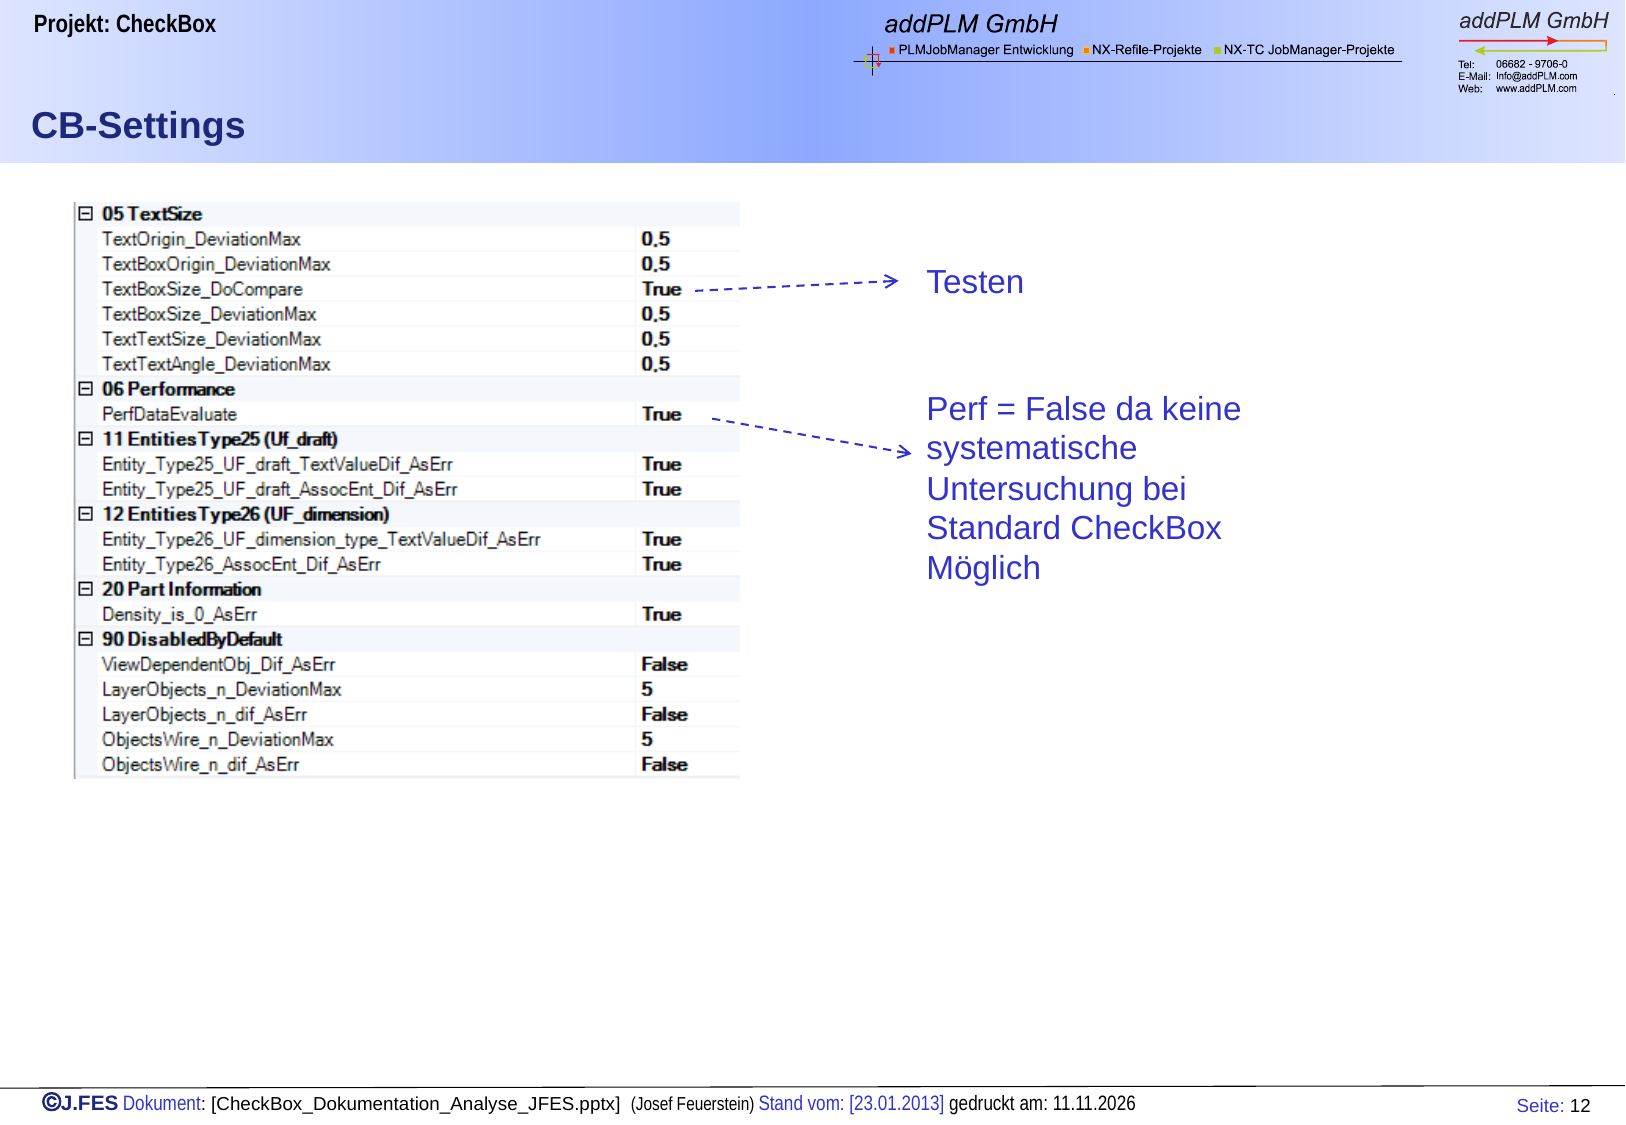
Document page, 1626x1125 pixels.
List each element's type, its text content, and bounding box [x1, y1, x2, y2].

text_box Perf = False da keine systematische Untersuchung bei Standard CheckBox Möglich [911, 379, 1311, 594]
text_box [711, 418, 912, 455]
title CB-Settings [30, 73, 1600, 138]
picture [71, 202, 740, 780]
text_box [694, 280, 899, 291]
text_box Testen [911, 252, 1130, 308]
